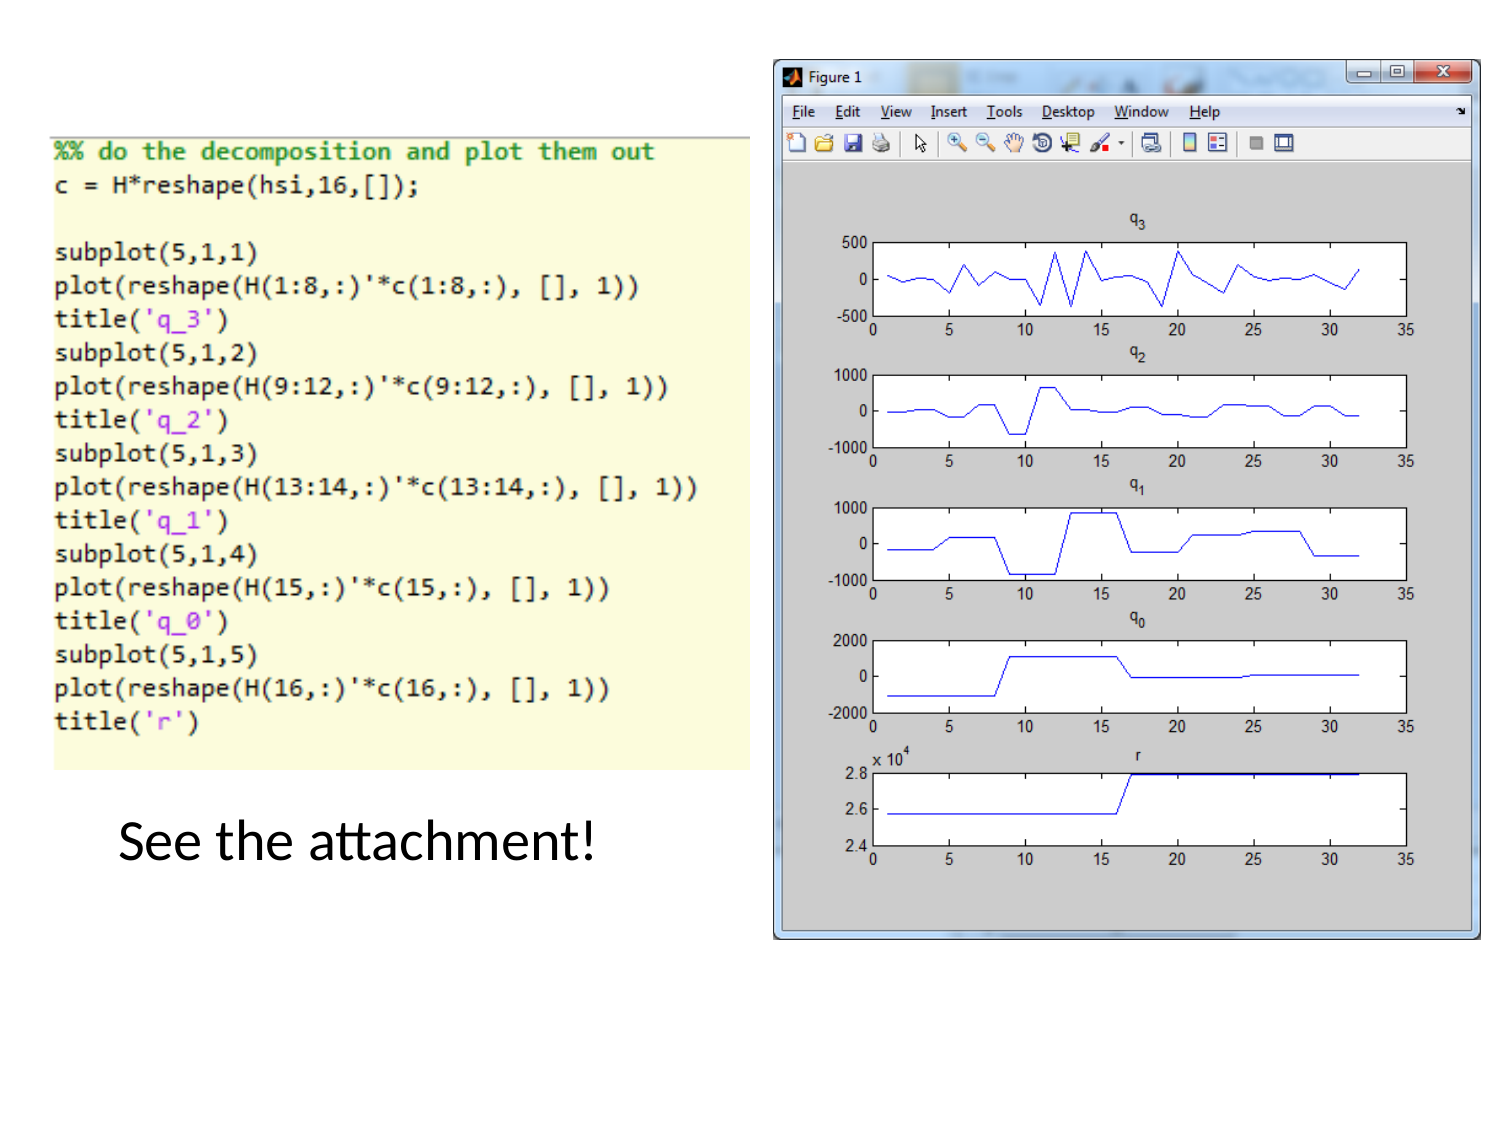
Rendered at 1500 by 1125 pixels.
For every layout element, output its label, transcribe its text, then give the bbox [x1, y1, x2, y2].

picture [42, 133, 750, 770]
picture [773, 59, 1481, 940]
list See the attachment! [103, 802, 1397, 1014]
